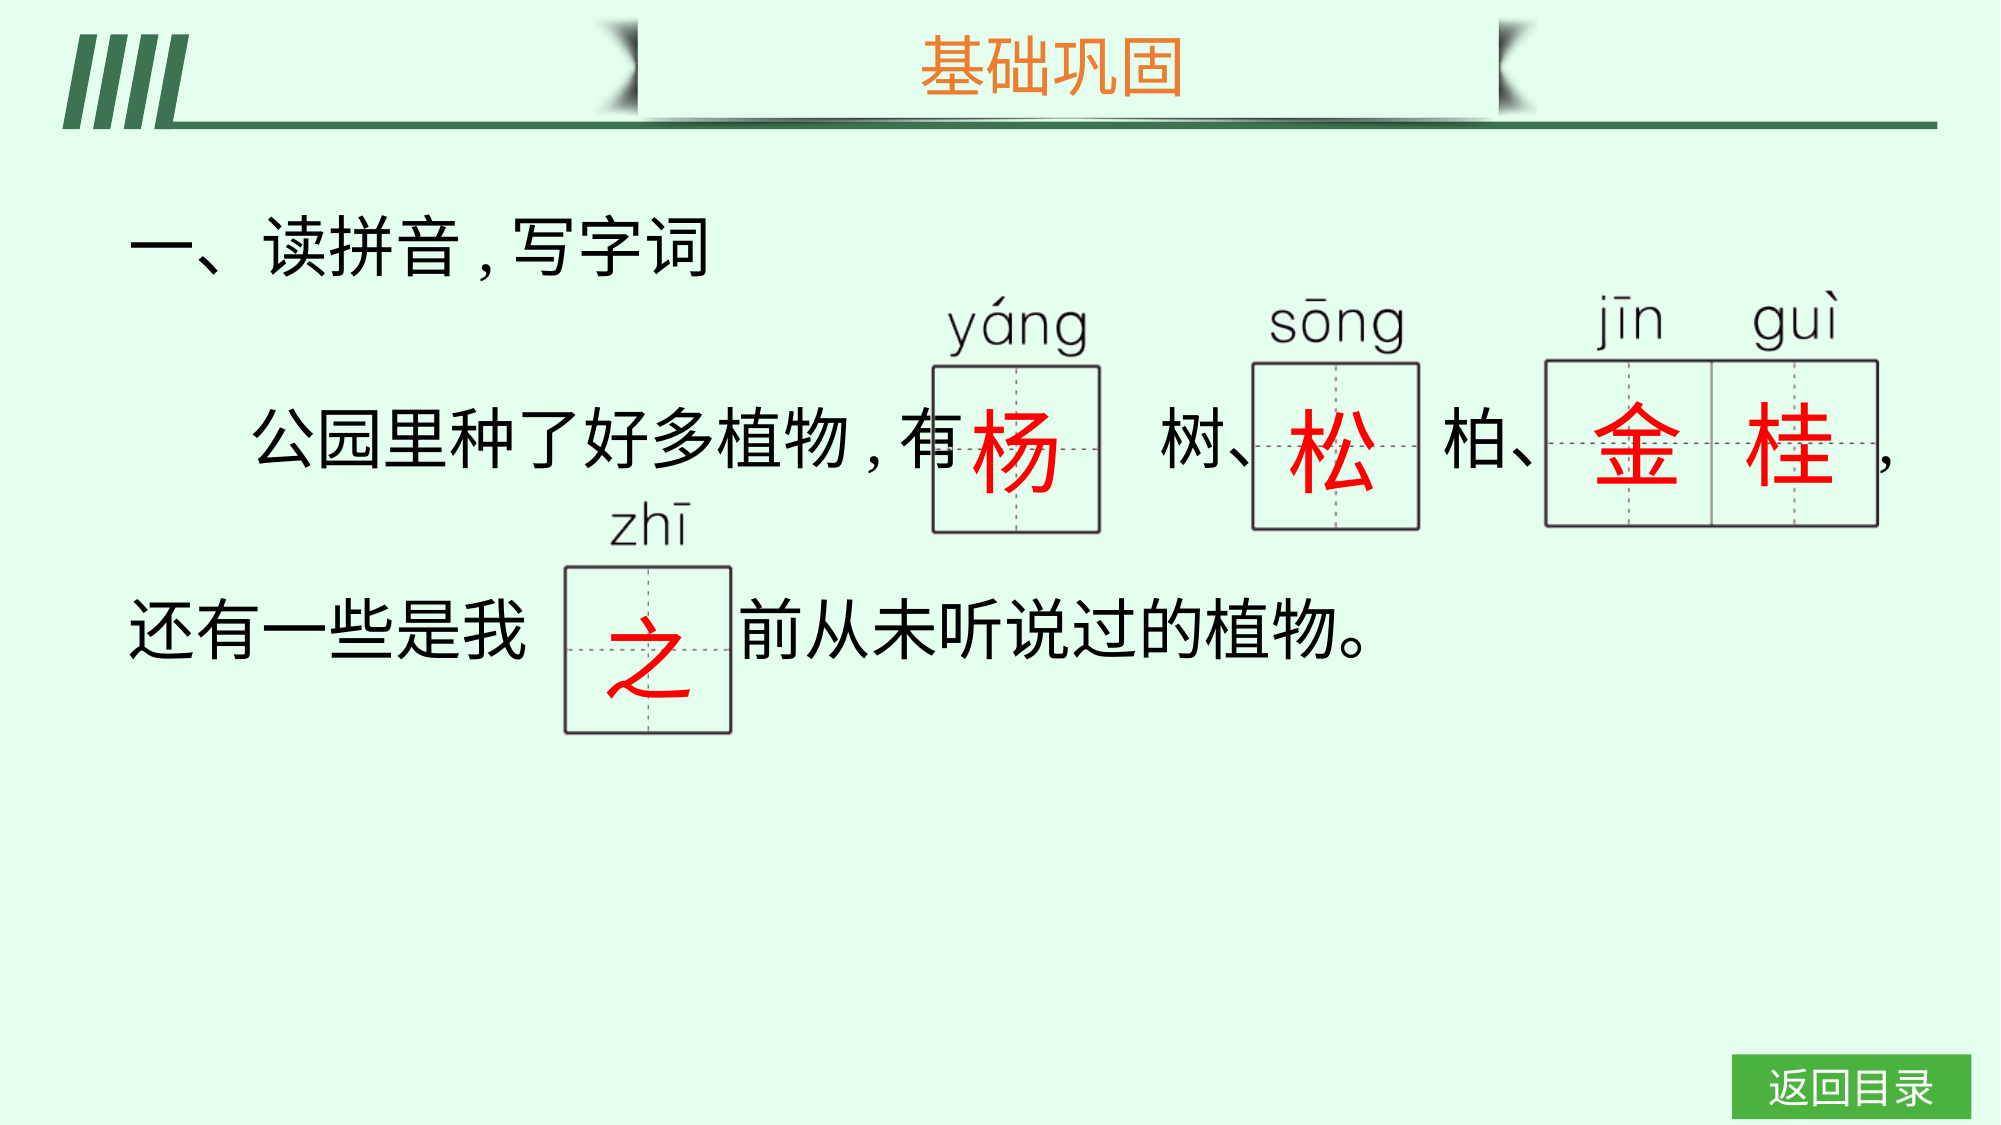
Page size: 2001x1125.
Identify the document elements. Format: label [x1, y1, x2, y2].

text_box [62, 34, 1938, 130]
text_box [113, 181, 1920, 739]
text_box [594, 16, 1537, 127]
